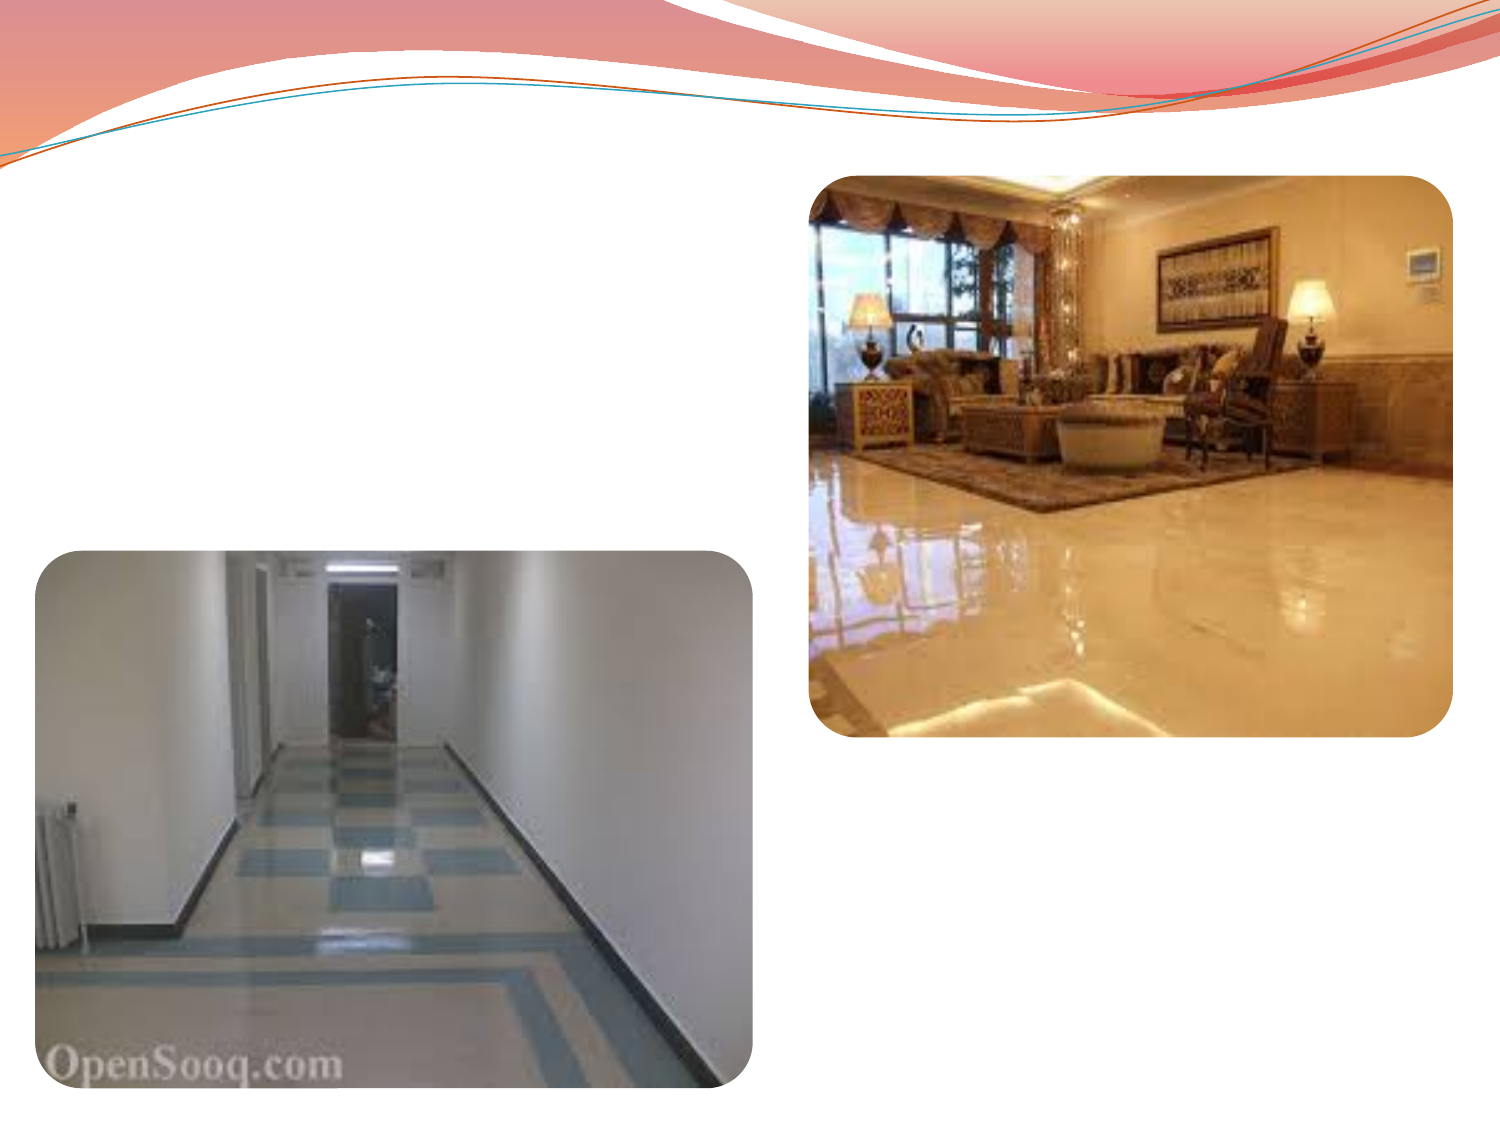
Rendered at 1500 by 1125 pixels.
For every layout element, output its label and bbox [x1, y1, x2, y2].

picture [808, 175, 1454, 738]
picture [34, 550, 753, 1089]
